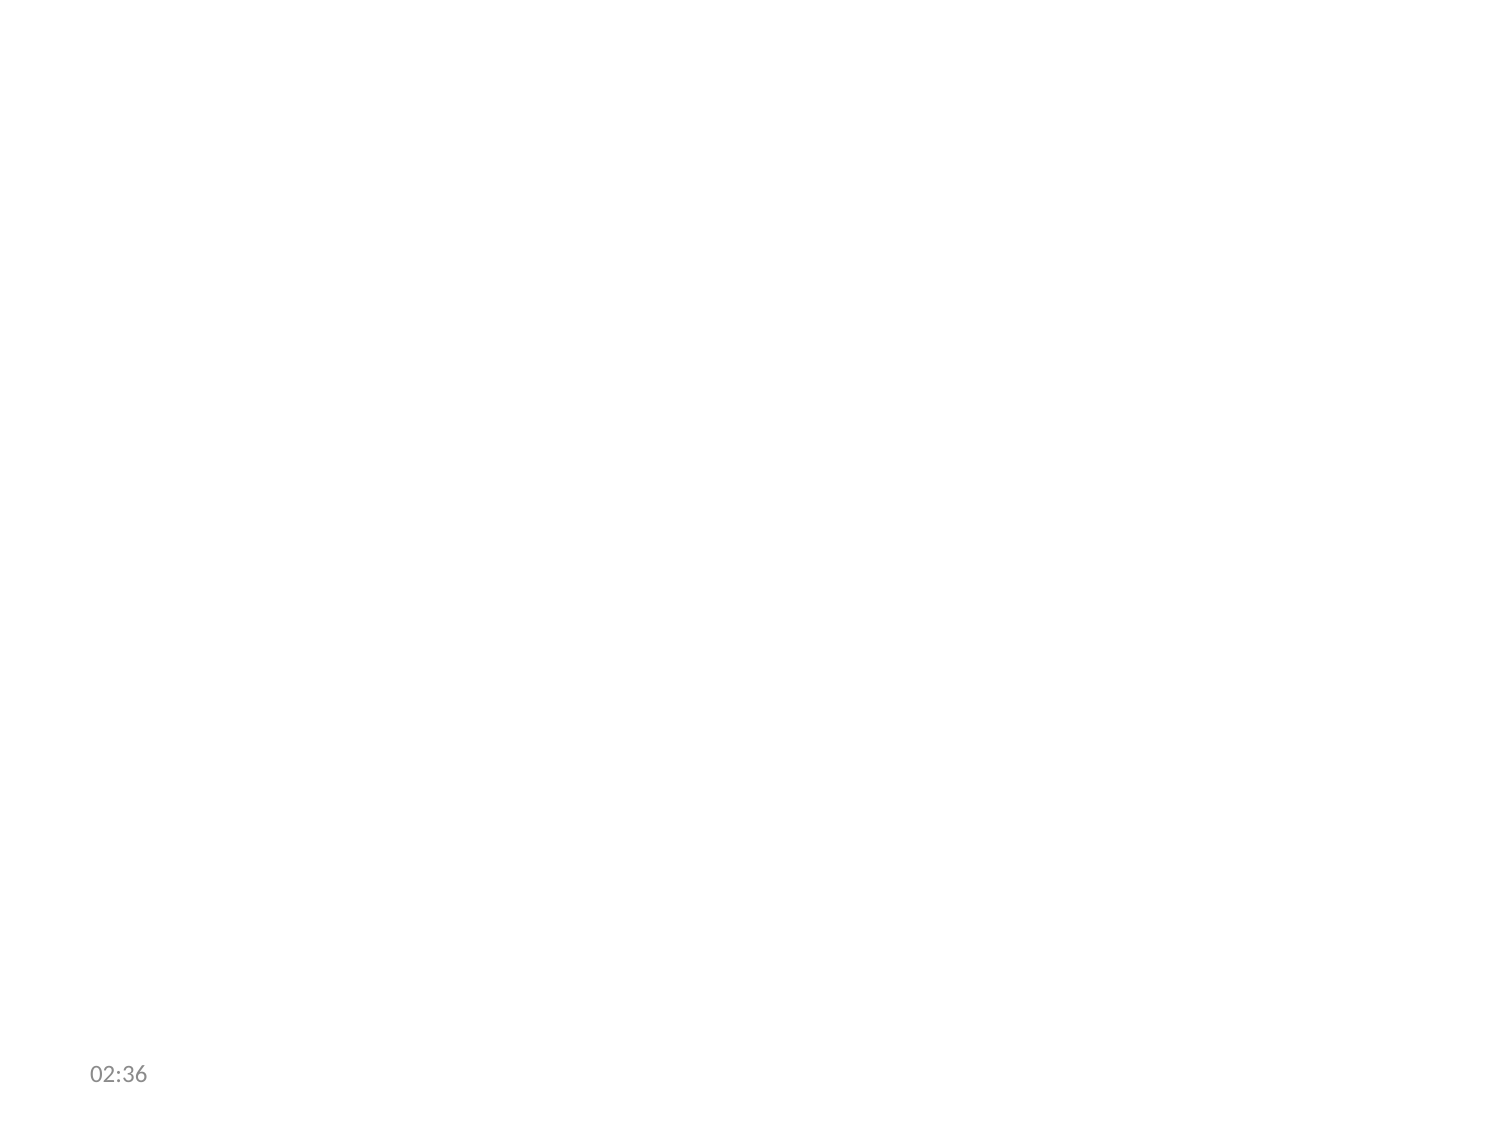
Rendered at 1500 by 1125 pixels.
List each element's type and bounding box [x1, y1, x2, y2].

slide_number [75, 1042, 425, 1103]
